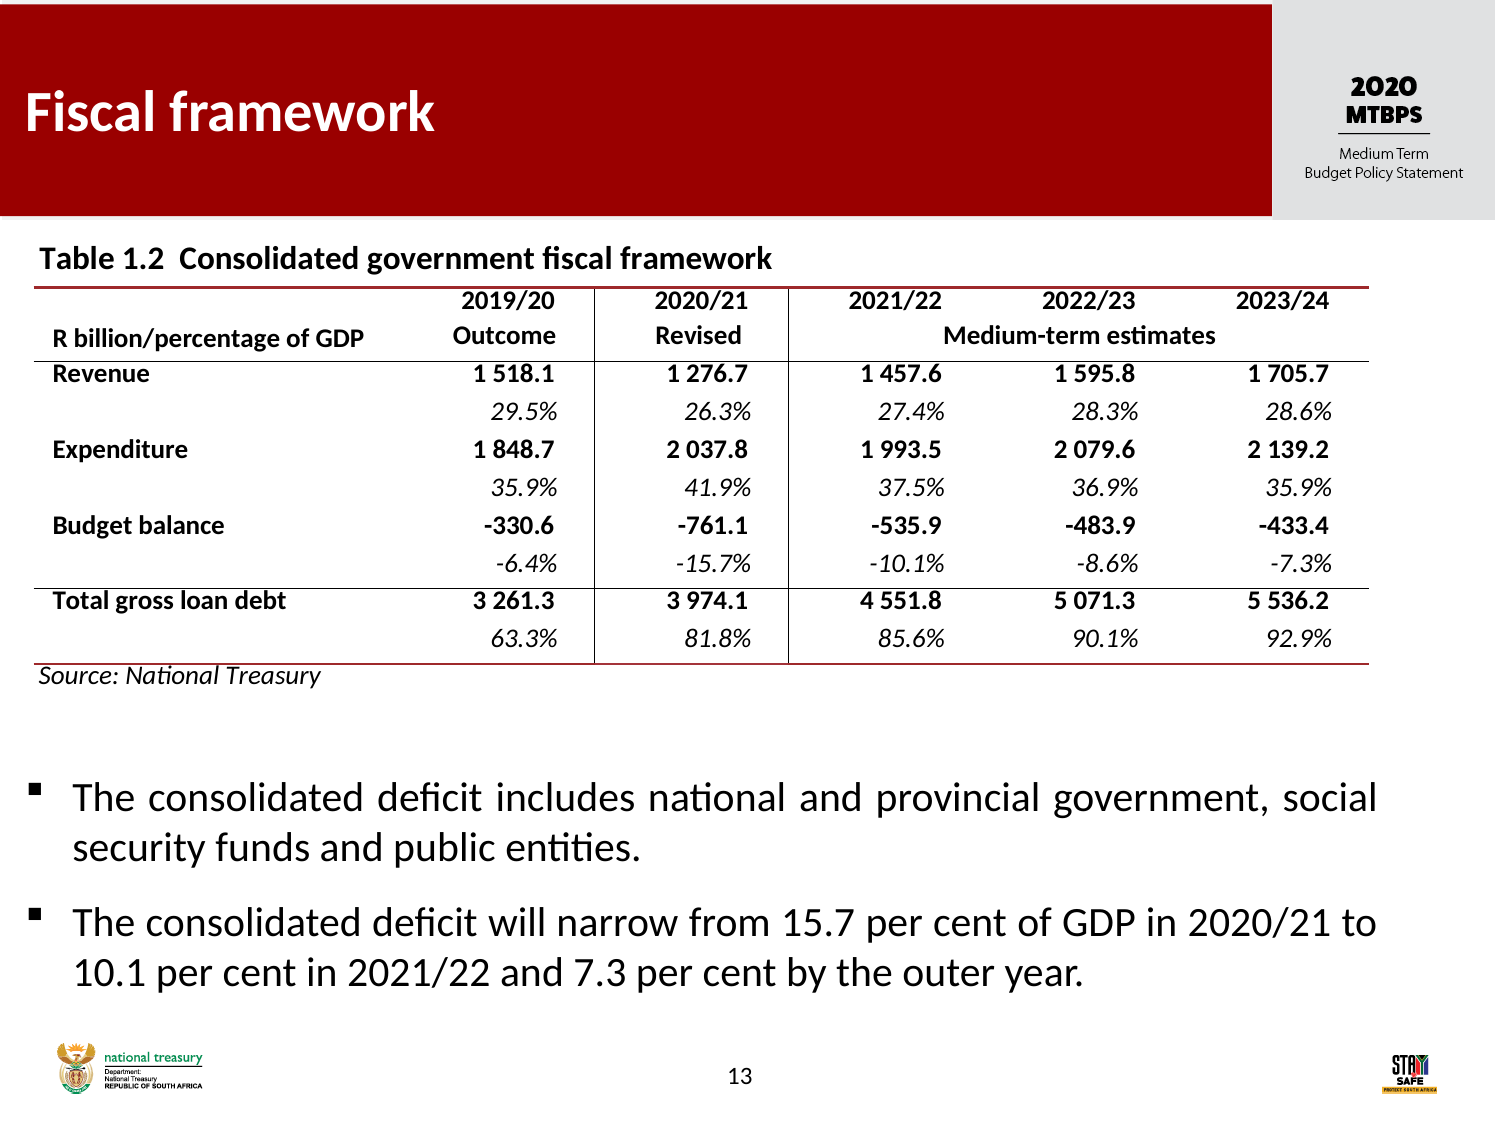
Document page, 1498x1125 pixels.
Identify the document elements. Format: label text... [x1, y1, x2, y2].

picture [32, 242, 1371, 699]
picture [2, 0, 1495, 220]
text_box [0, 4, 1272, 217]
text_box The consolidated deficit includes national and provincial government, social security funds and public entities. The consolidated deficit will narrow from 15.7 per cent of GDP in 2020/21 to 10.1 per cent in 2021/22 and 7.3 per cent by the outer year. [10, 762, 1394, 1002]
slide_number 12 [549, 1044, 930, 1105]
text_box Fiscal framework [10, 5, 1272, 212]
picture [57, 1043, 1437, 1094]
